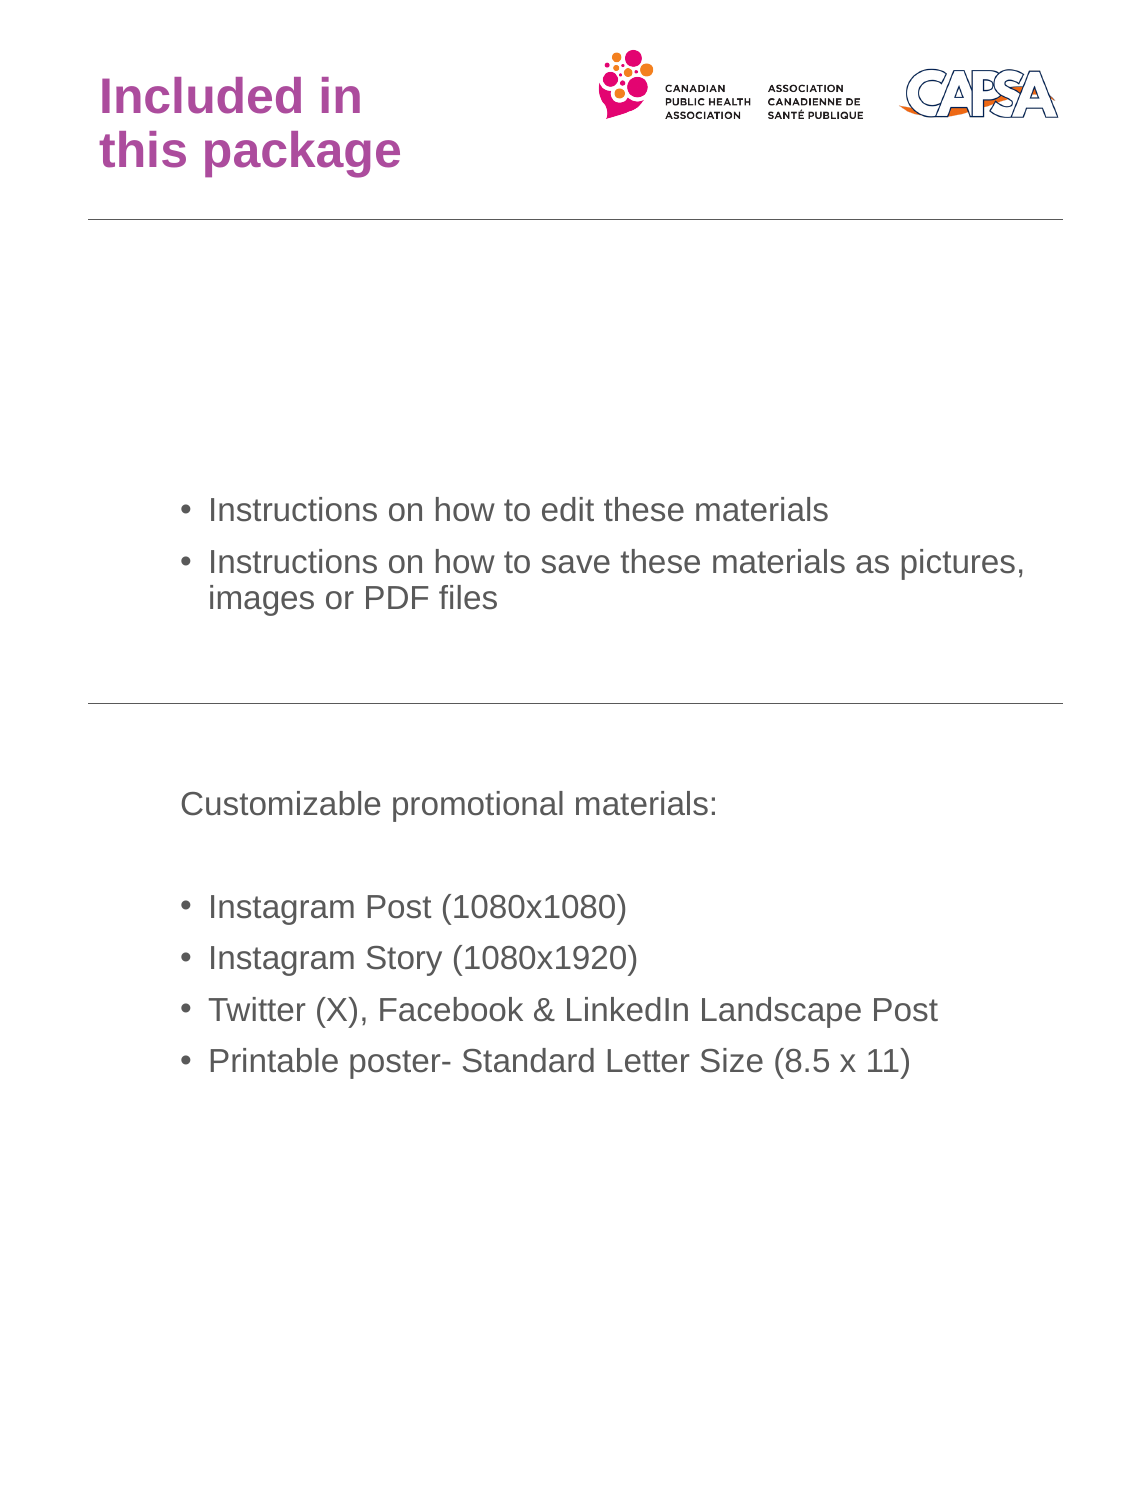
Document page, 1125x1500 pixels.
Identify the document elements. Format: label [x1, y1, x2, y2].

picture [896, 65, 1063, 119]
picture [597, 49, 864, 119]
